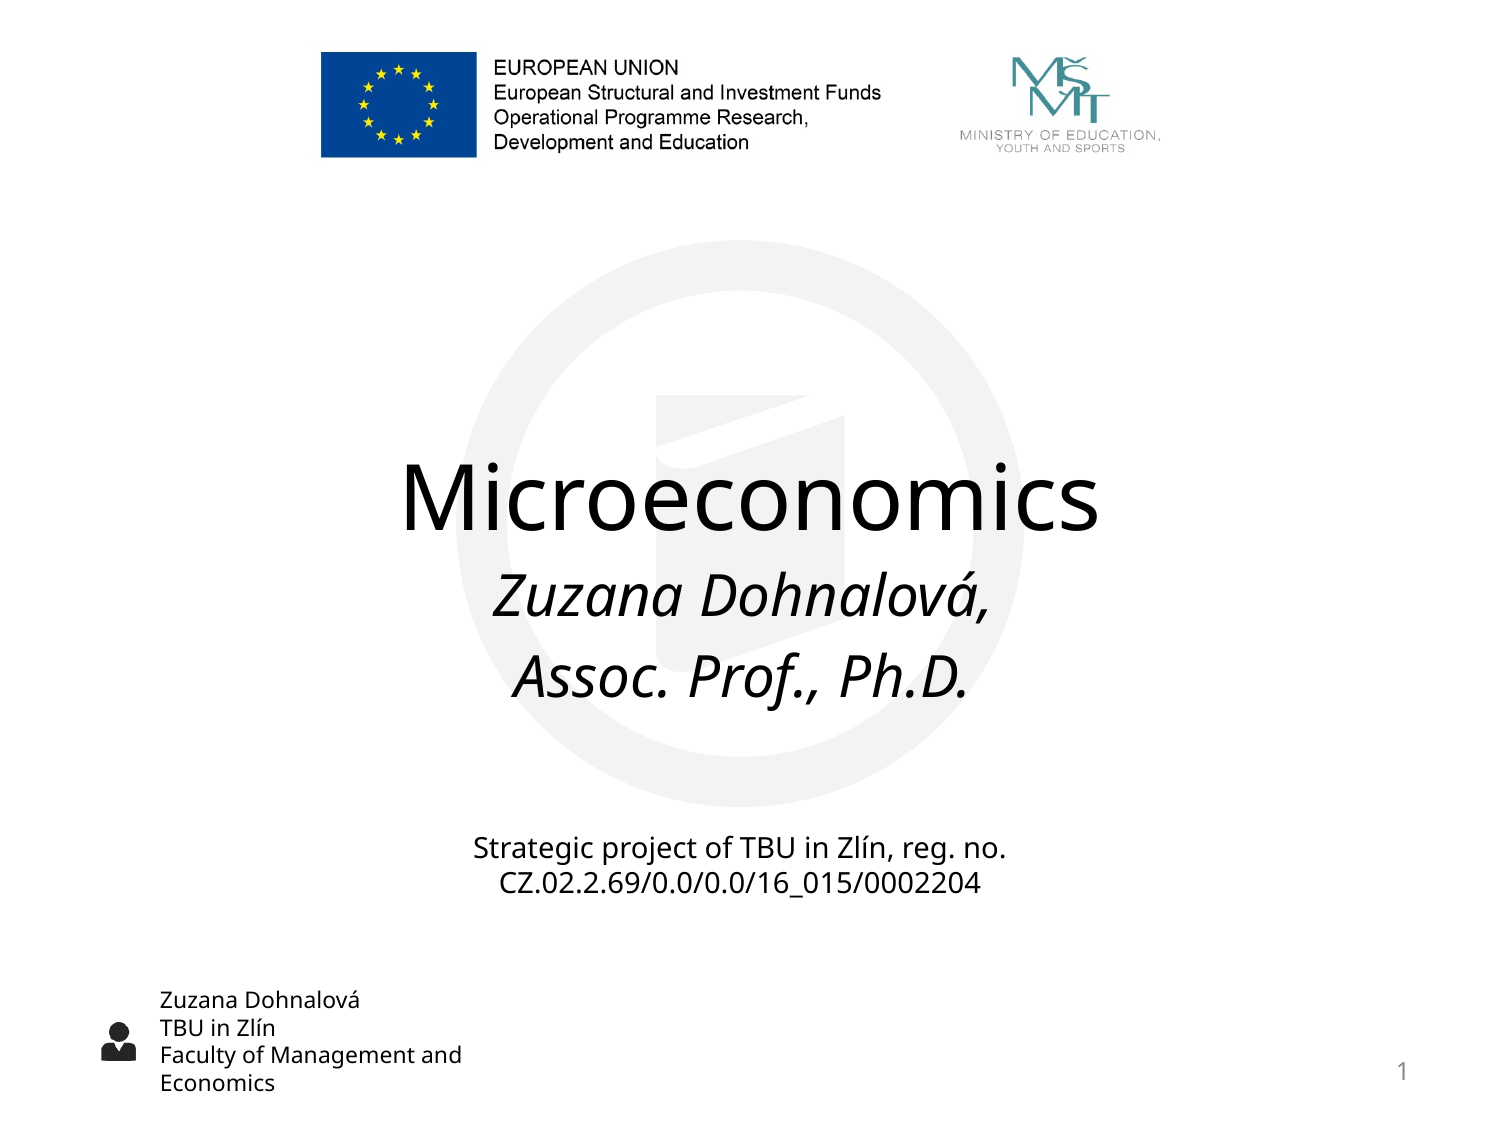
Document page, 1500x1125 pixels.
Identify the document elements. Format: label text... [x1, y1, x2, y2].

text_box Strategic project of TBU in Zlín, reg. no. CZ.02.2.69/0.0/0.0/16_015/0002204 [267, 822, 1213, 907]
picture [456, 239, 1024, 808]
footer Zuzana Dohnalová TBU in Zlín Faculty of Management and Economics [145, 999, 561, 1083]
title Microeconomics [112, 373, 451, 615]
picture [101, 1021, 136, 1062]
picture [268, 0, 1212, 210]
subtitle Zuzana Dohnalová, Assoc. Prof., Ph.D. [218, 550, 1269, 839]
slide_number 1 [1074, 1042, 1425, 1103]
title Microeconomics [1028, 373, 1388, 615]
